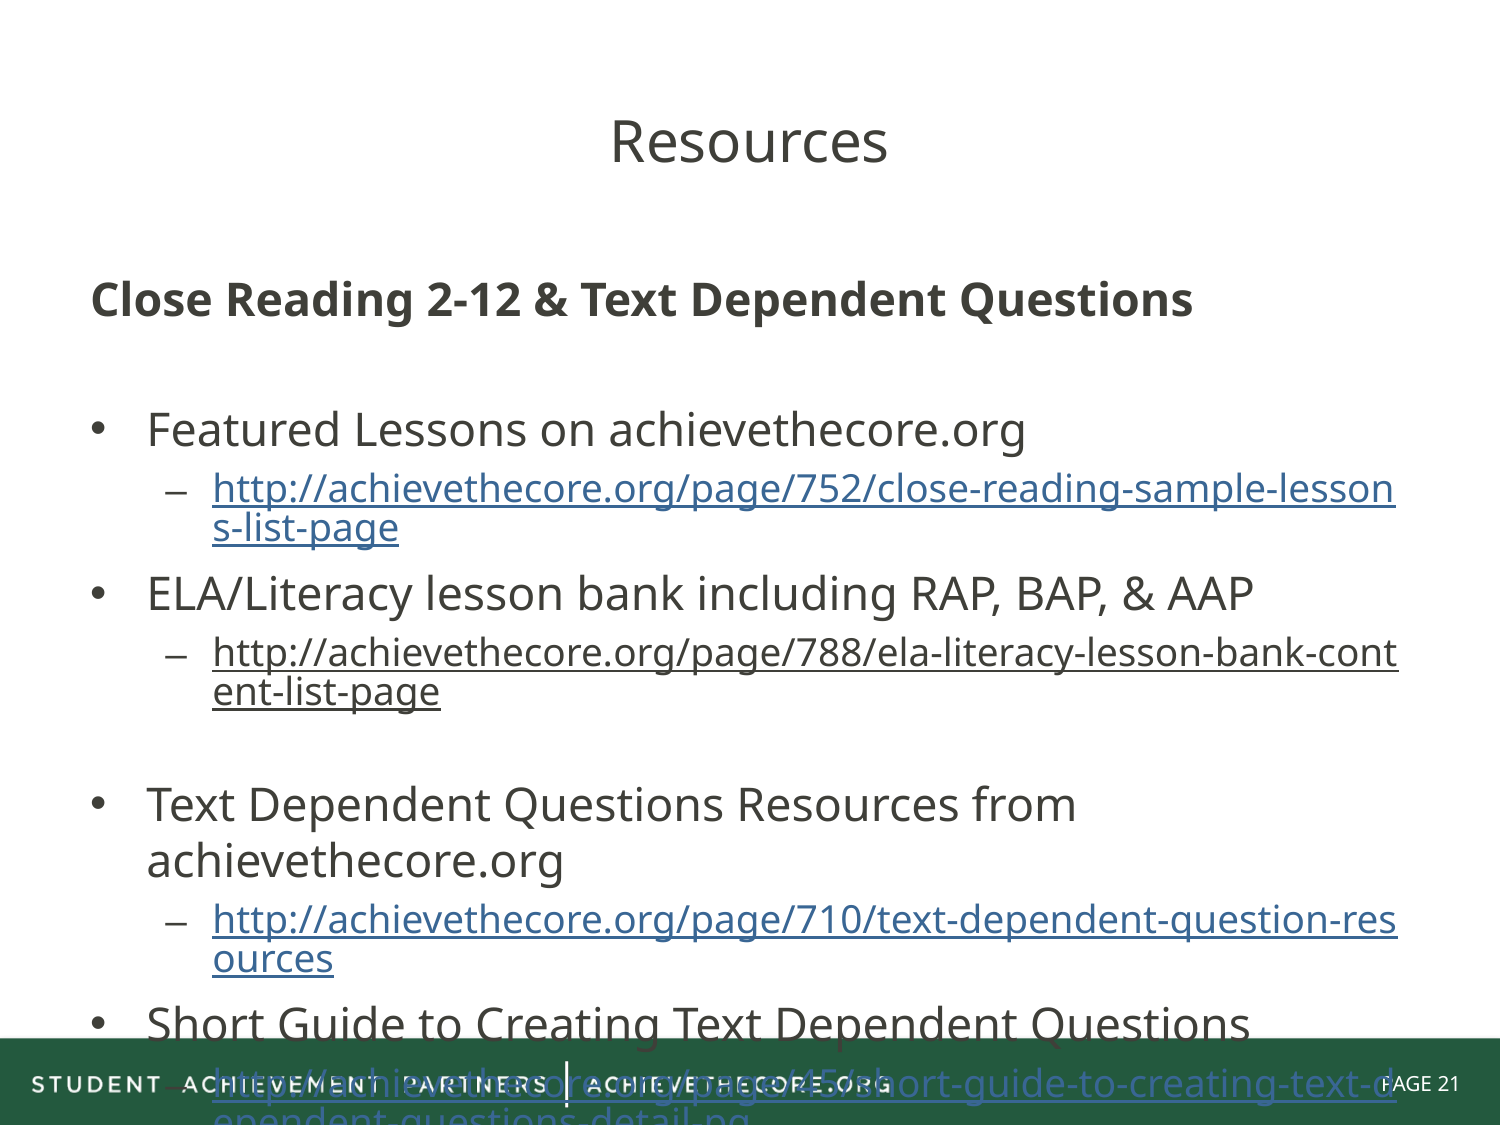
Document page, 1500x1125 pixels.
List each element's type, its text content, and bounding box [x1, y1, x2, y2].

list Close Reading 2-12 & Text Dependent Questions Featured Lessons on achievethecore.org http://achievethecore.org/page/752/close-reading-sample-lessons-list-page ELA/Literacy lesson bank including RAP, BAP, & AAP http://achievethecore.org/page/788/ela-literacy-lesson-bank-content-list-page Text Dependent Questions Resources from achievethecore.org http://achievethecore.org/page/710/text-dependent-question-resources Short Guide to Creating Text Dependent Questions http://achievethecore.org/page/45/short-guide-to-creating-text-dependent-questions-detail-pg [75, 262, 1425, 1005]
title Resources [75, 45, 1425, 233]
